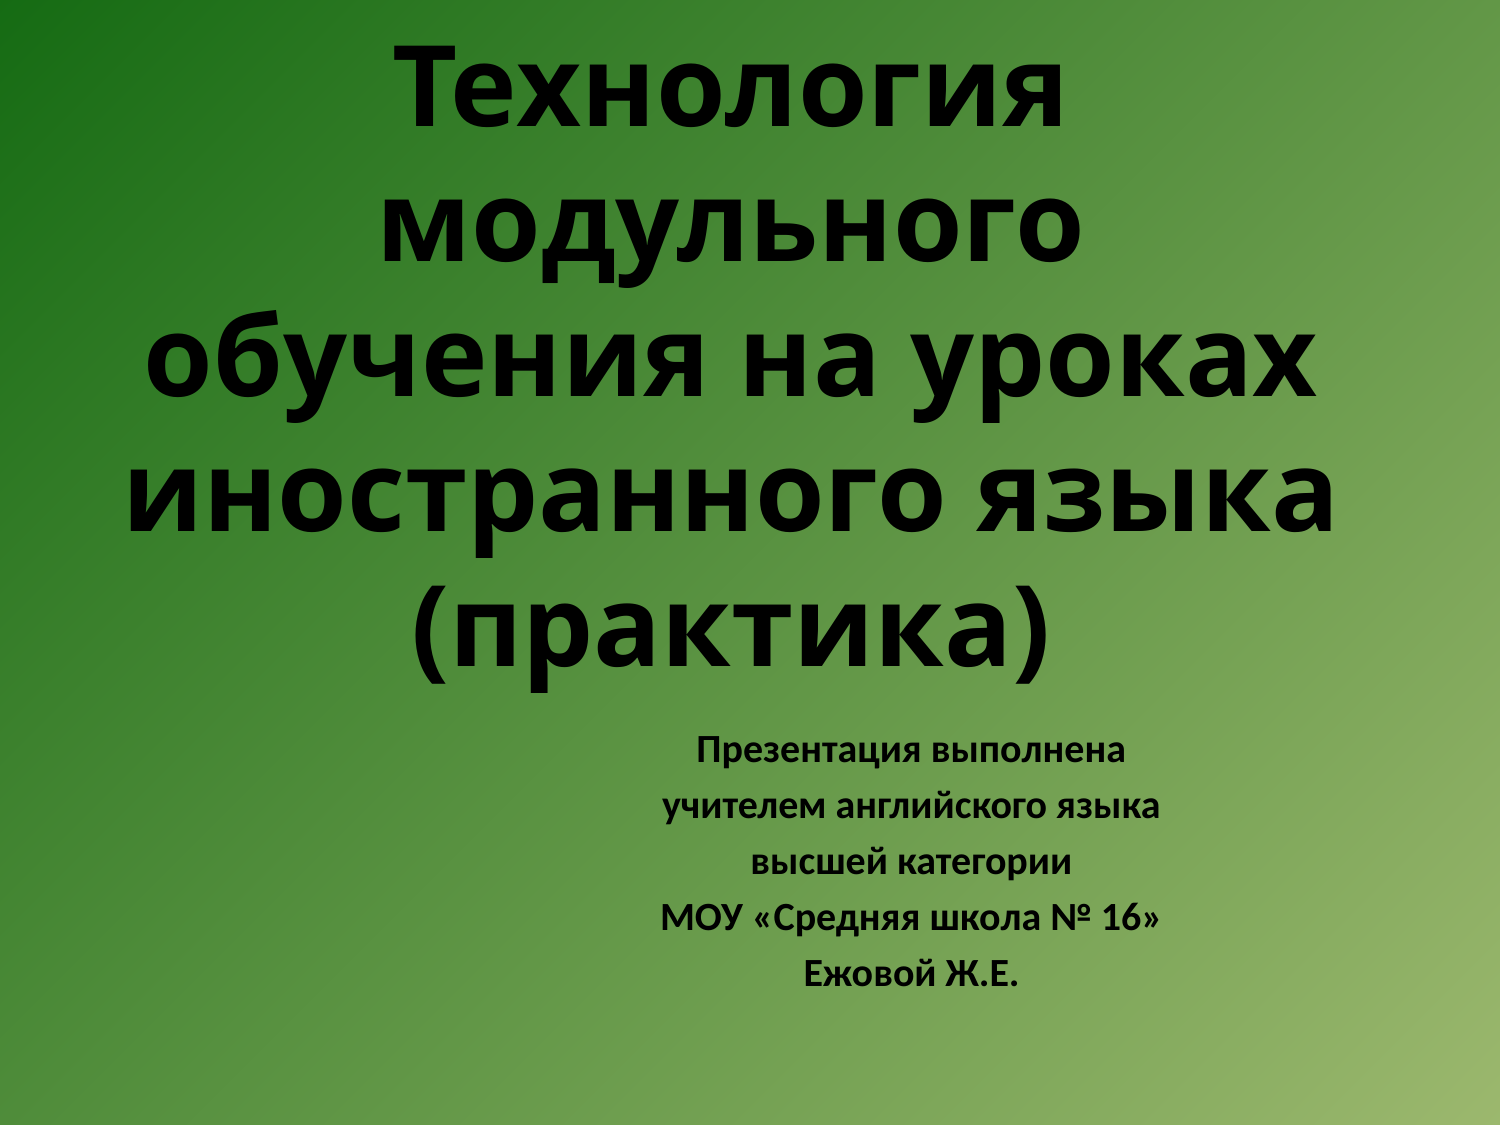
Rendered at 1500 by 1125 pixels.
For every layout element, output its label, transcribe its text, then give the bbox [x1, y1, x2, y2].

subtitle Презентация выполнена учителем английского языка высшей категории МОУ «Средняя школа № 16» Ежовой Ж.Е. [386, 714, 1437, 1003]
title Технология модульного обучения на уроках иностранного языка (практика) [93, 210, 1369, 493]
